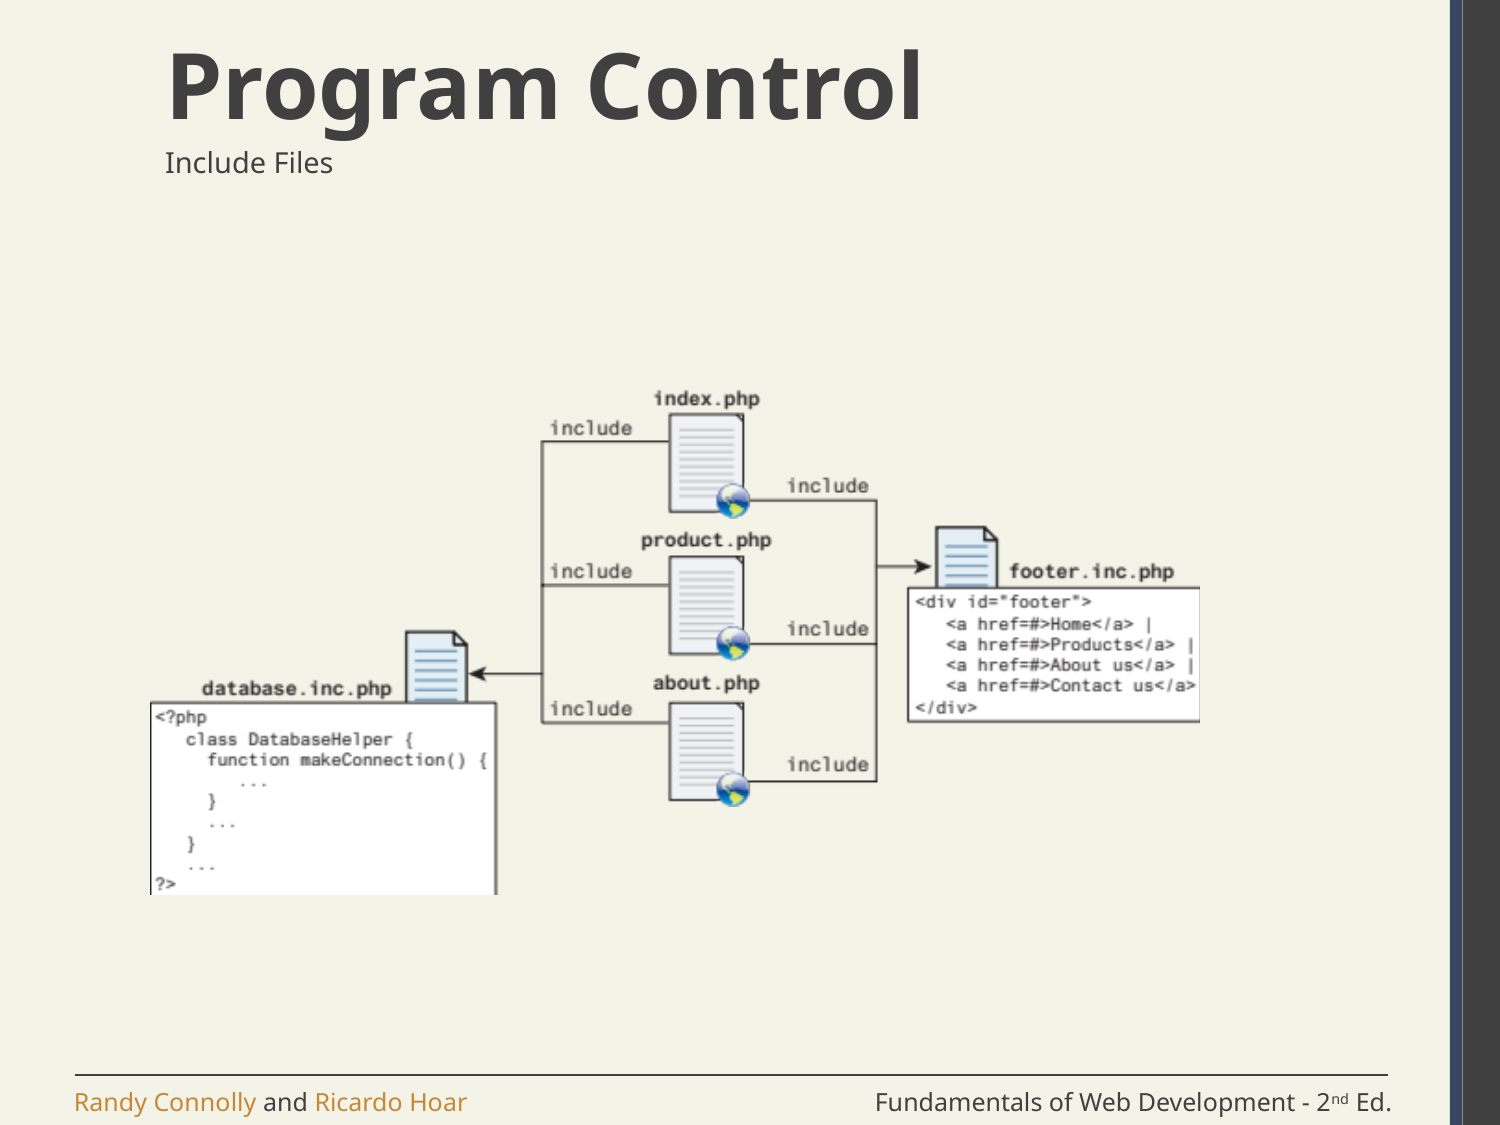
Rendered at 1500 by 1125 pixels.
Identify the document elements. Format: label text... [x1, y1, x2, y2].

list Include Files [150, 137, 1200, 188]
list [149, 269, 1201, 1013]
title Program Control [150, 20, 1425, 188]
